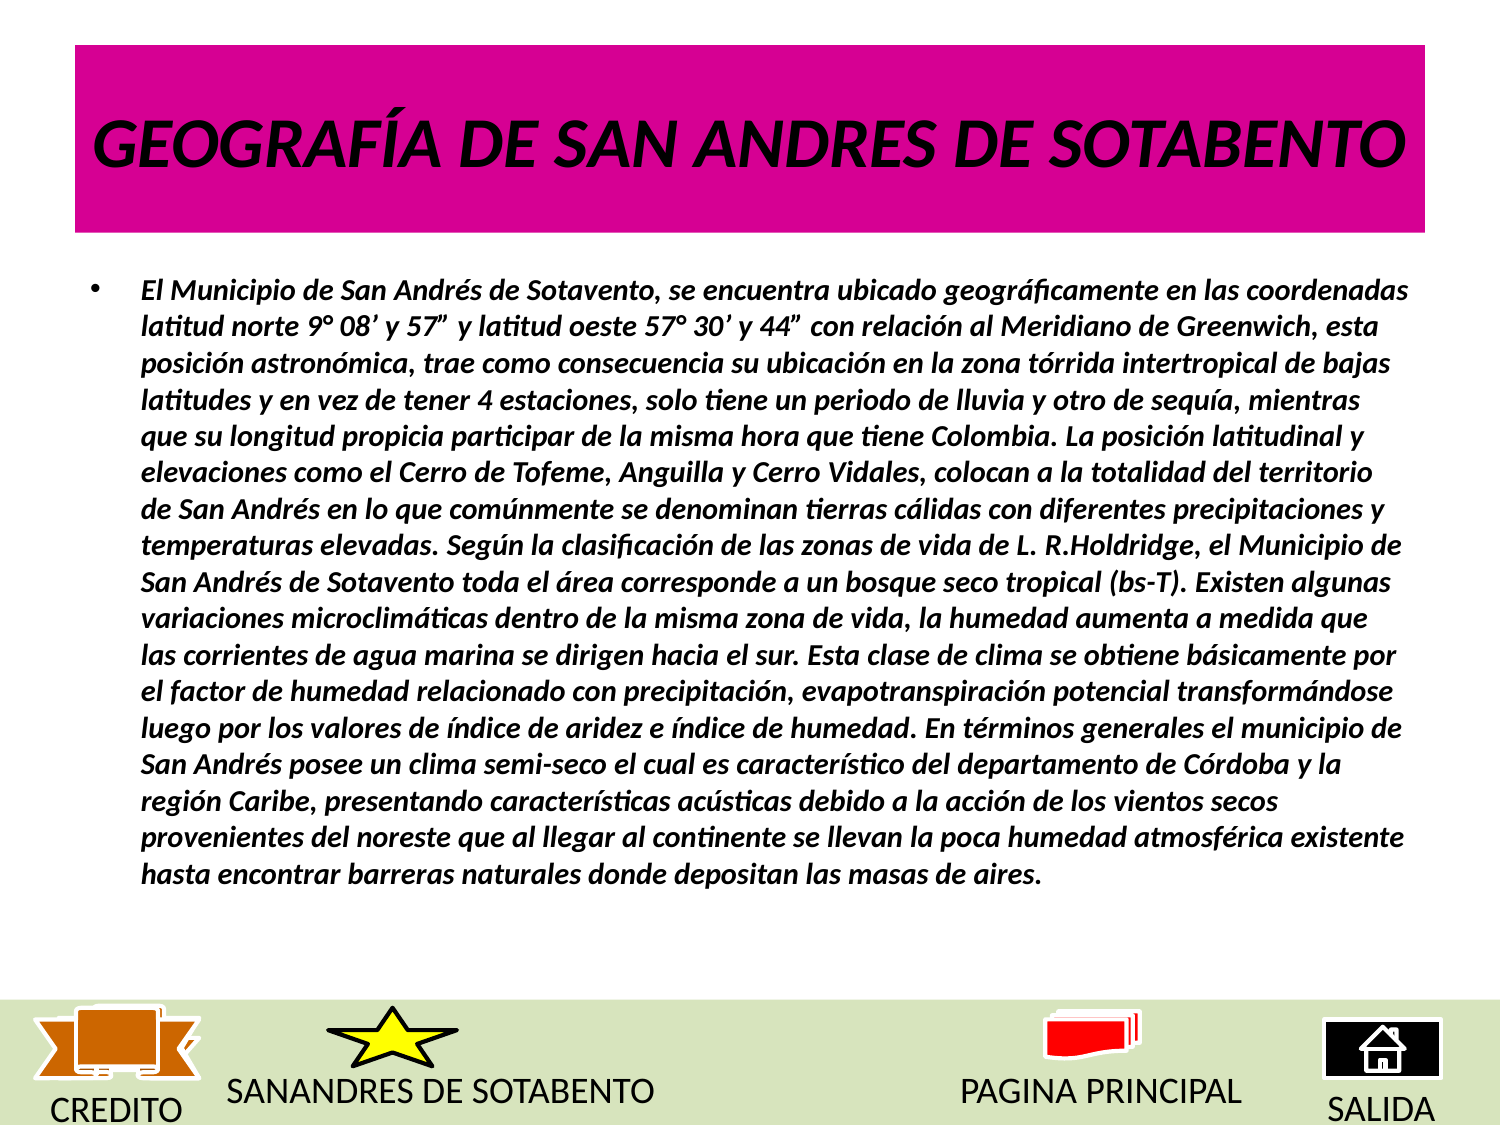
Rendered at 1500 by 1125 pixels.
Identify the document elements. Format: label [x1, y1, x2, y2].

title [75, 45, 1425, 233]
list [75, 262, 1425, 938]
text_box [0, 997, 1500, 1125]
